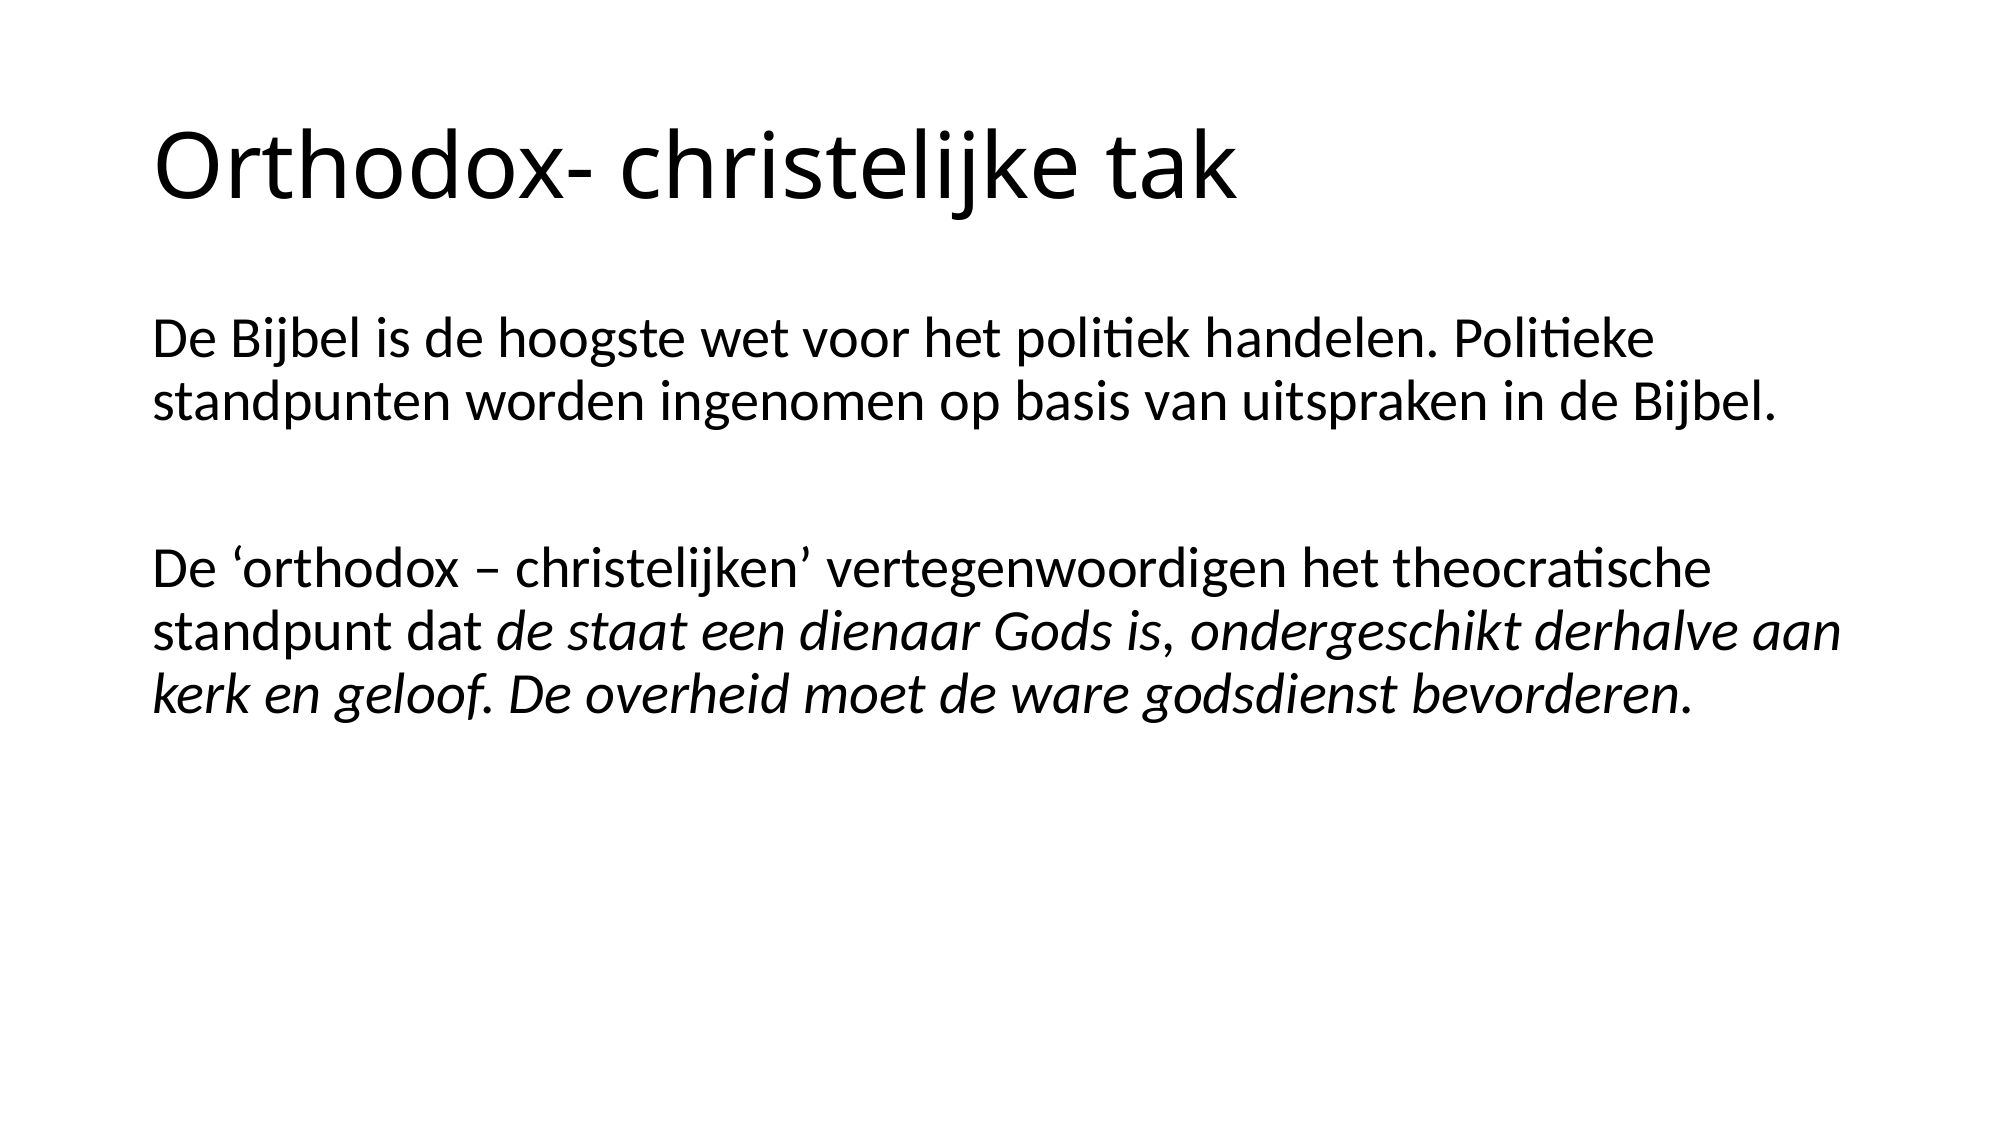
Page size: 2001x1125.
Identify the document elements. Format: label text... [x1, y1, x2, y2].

list De Bijbel is de hoogste wet voor het politiek handelen. Politieke standpunten worden ingenomen op basis van uitspraken in de Bijbel. De ‘orthodox – christelijken’ vertegenwoordigen het theocratische standpunt dat de staat een dienaar Gods is, ondergeschikt derhalve aan kerk en geloof. De overheid moet de ware godsdienst bevorderen. [137, 299, 1863, 1014]
title Orthodox- christelijke tak [137, 59, 1863, 278]
